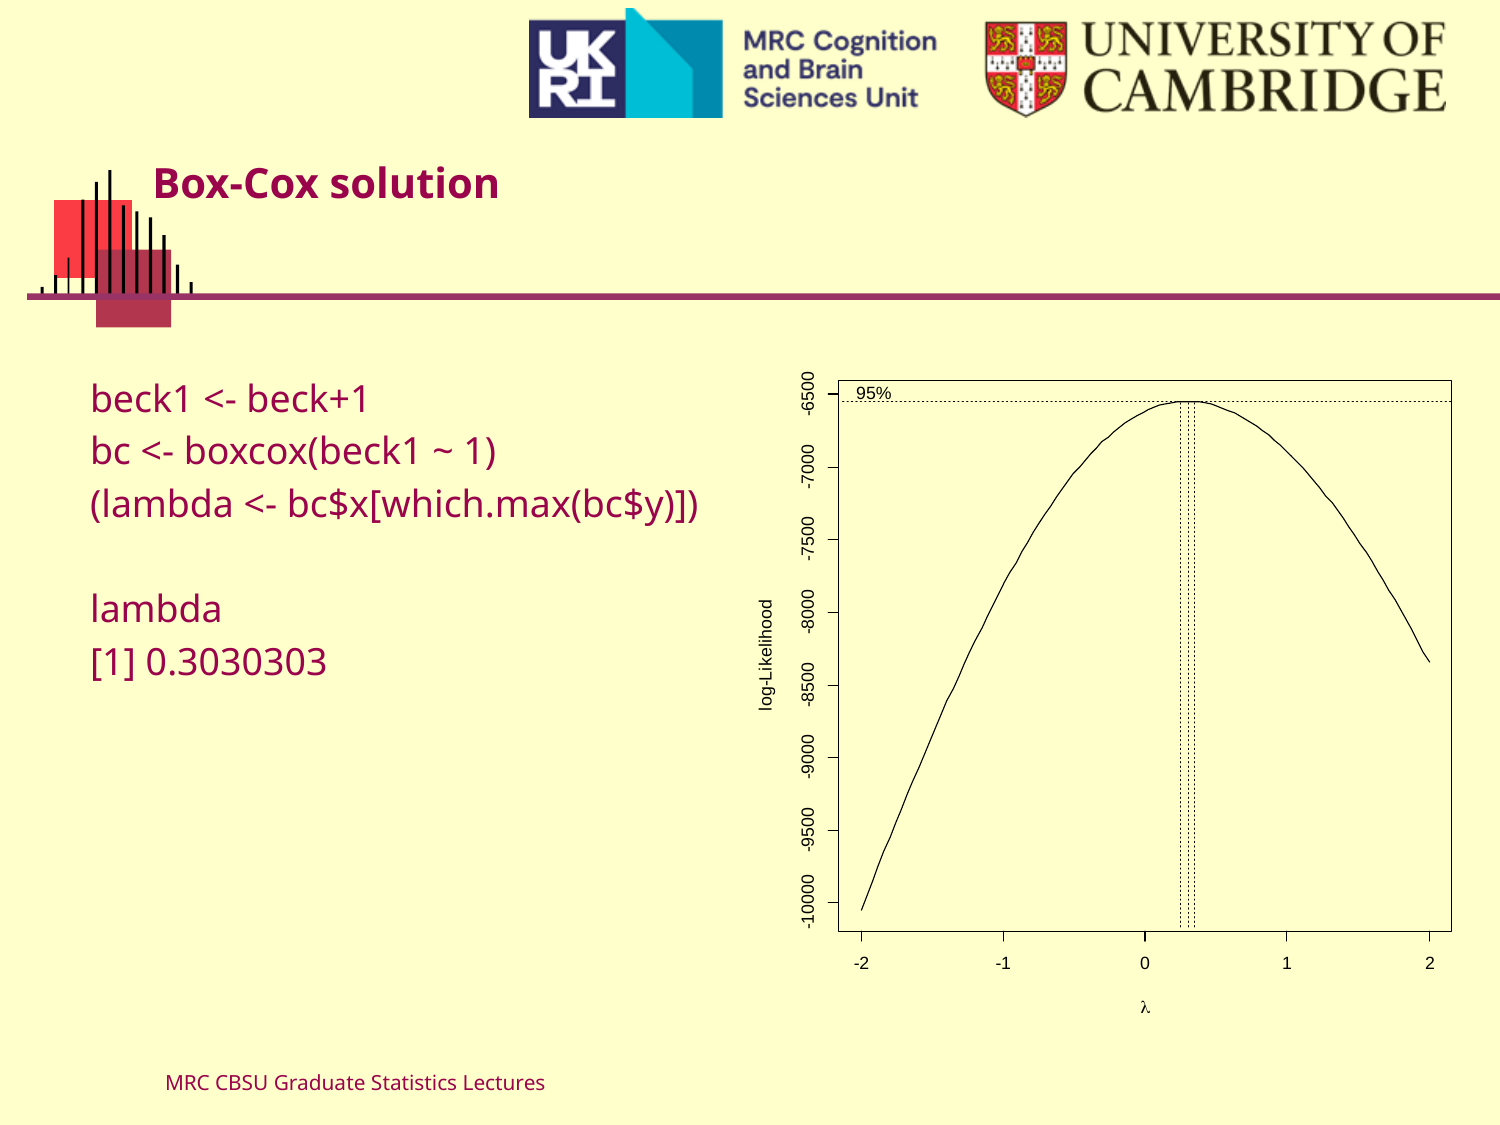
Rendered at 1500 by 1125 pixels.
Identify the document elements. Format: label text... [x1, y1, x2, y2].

title Box-Cox solution [137, 137, 988, 233]
footer MRC CBSU Graduate Statistics Lectures [149, 1062, 988, 1101]
picture [751, 294, 1497, 1038]
picture [529, 8, 1446, 118]
list beck1 <- beck+1 bc <- boxcox(beck1 ~ 1) (lambda <- bc$x[which.max(bc$y)]) lambda [1] 0.3030303 [75, 262, 1425, 1038]
